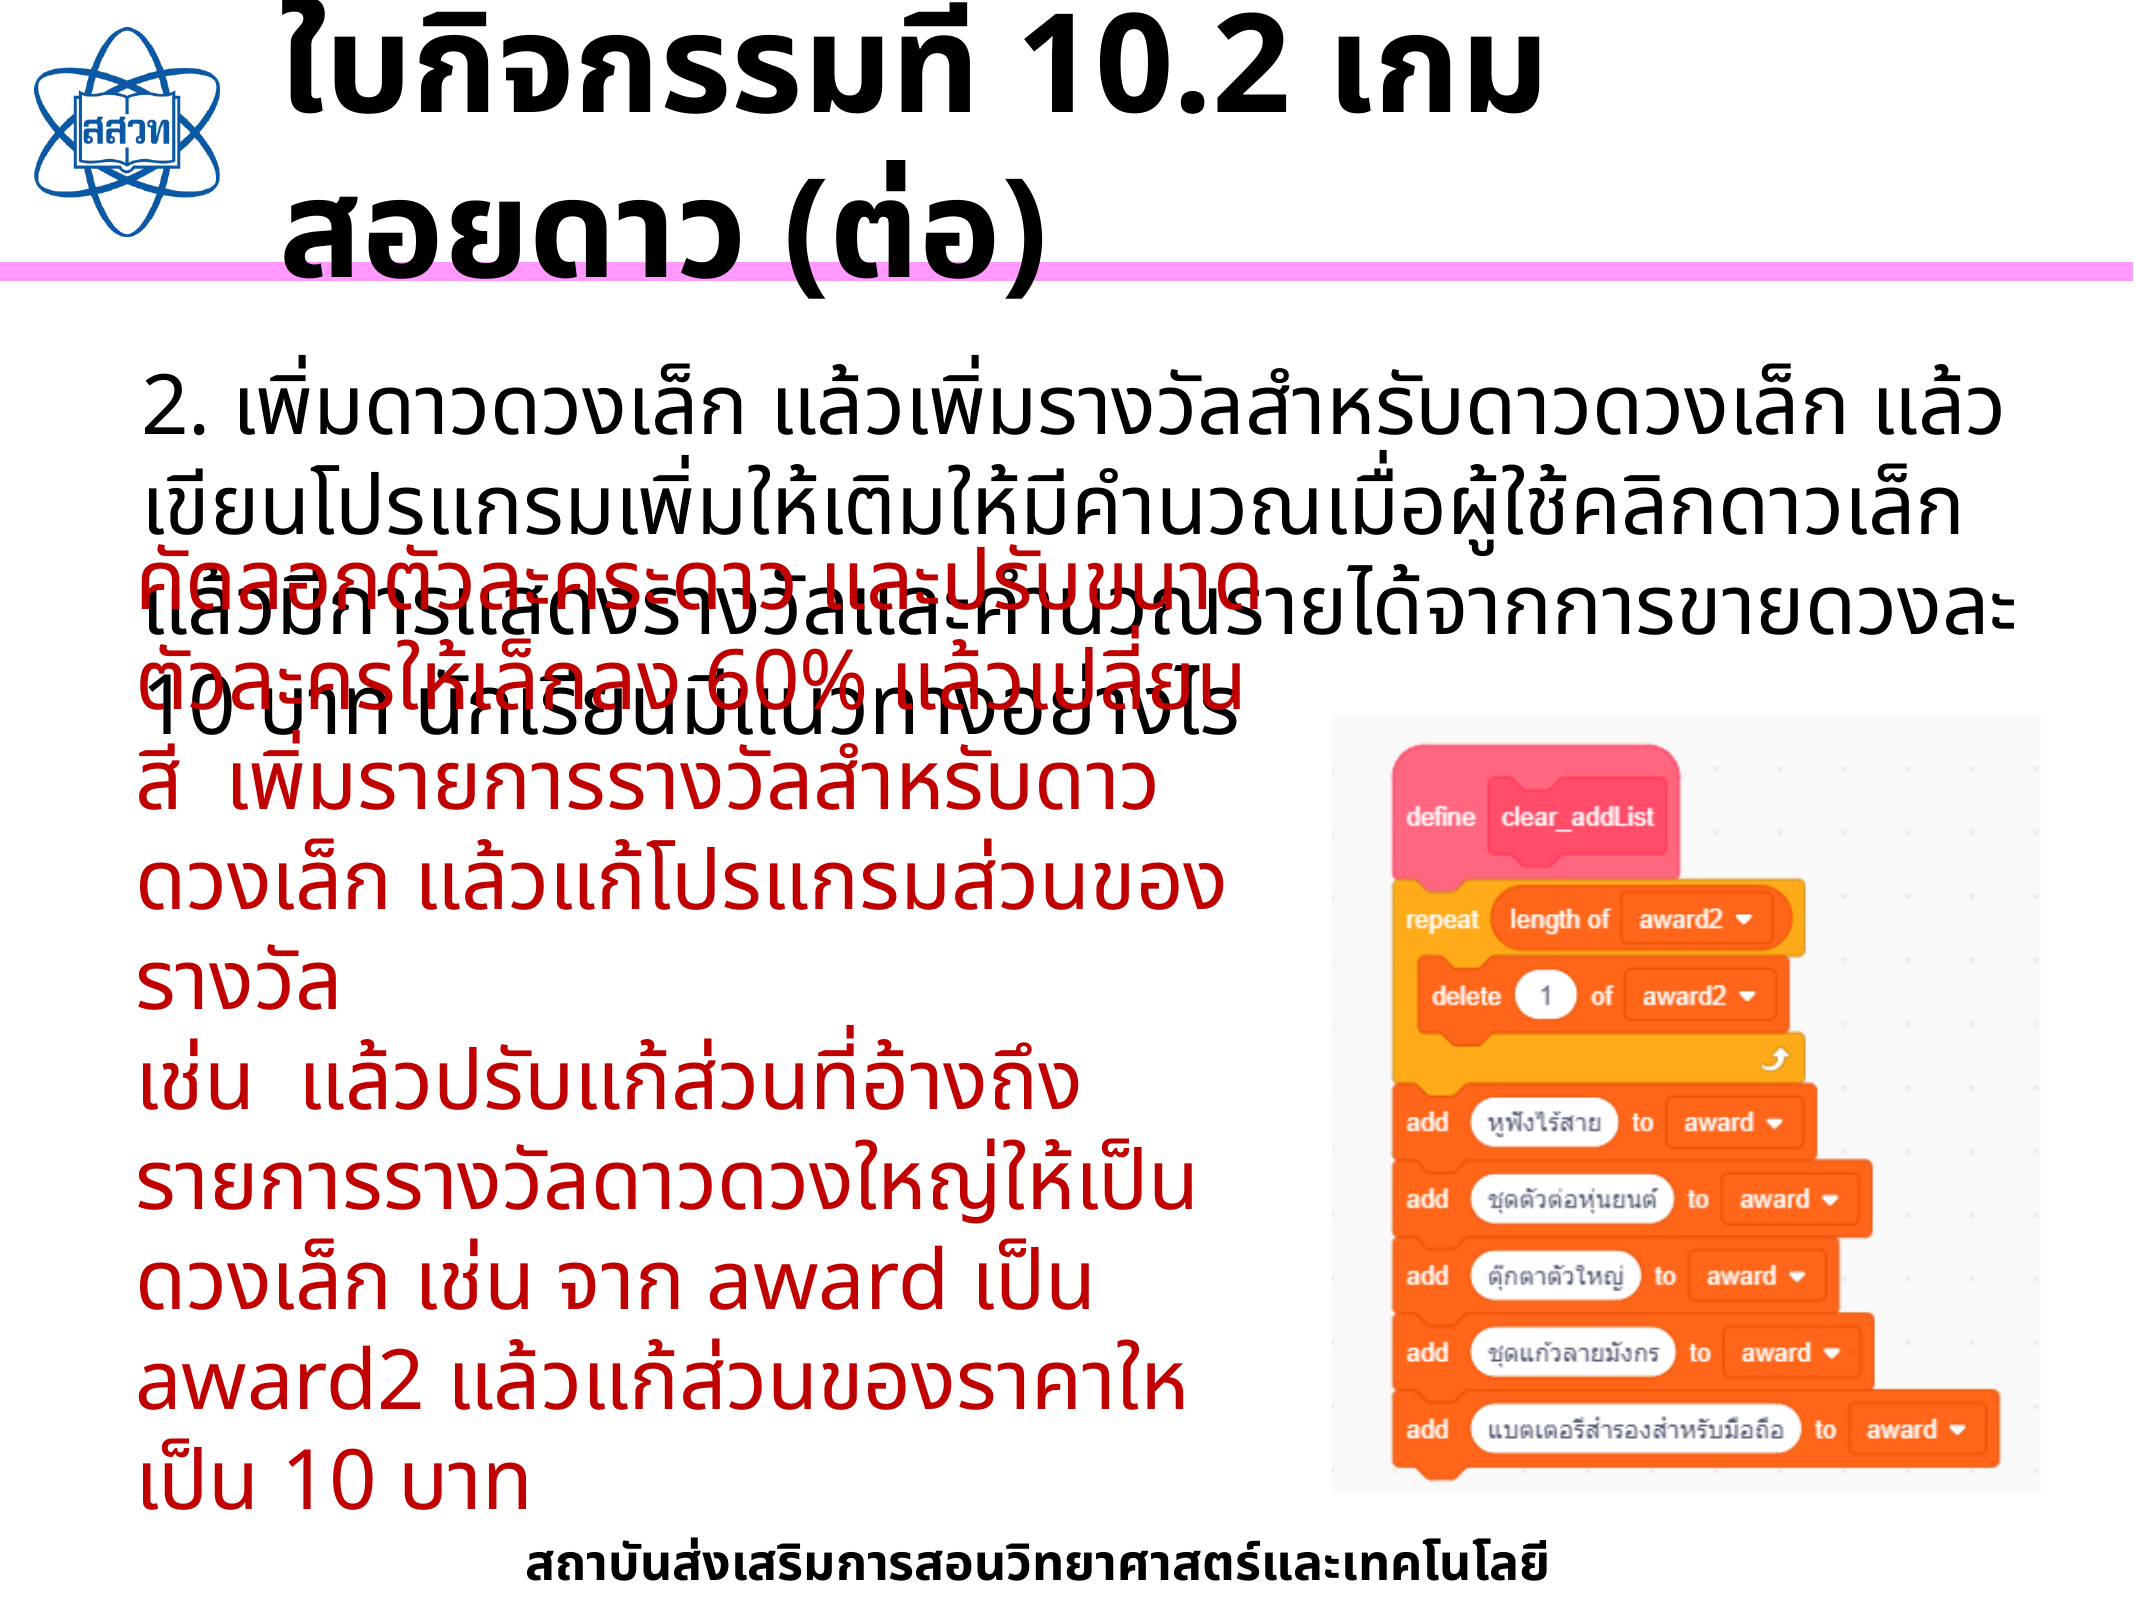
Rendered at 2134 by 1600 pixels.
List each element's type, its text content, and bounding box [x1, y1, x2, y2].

text_box สถาบันส่งเสริมการสอนวิทยาศาสตร์และเทคโนโลยี [74, 1522, 2002, 1589]
picture [1332, 714, 2042, 1495]
text_box คัดลอกตัวละคระดาว และปรับขนาดตัวละครให้เล็กลง 60% แล้วเปลี่ยนสี เพิ่มรายการรางวัลสำหรับดาวดวงเล็ก แล้วแก้โปรแกรมส่วนของรางวัล เช่น แล้วปรับแก้ส่วนที่อ้างถึงรายการรางวัลดาวดวงใหญ่ให้เป็นดวงเล็ก เช่น จาก award เป็น award2 แล้วแก้ส่วนของราคาใหเป็น 10 บาท [126, 517, 1281, 1535]
text_box 2. เพิ่มดาวดวงเล็ก แล้วเพิ่มรางวัลสำหรับดาวดวงเล็ก แล้วเขียนโปรแกรมเพิ่มให้เติมให้มีคำนวณเมื่อผู้ใช้คลิกดาวเล็กแล้วมีการแสดงรางวัลและคำนวณรายได้จากการขายดวงละ 10 บาท นักเรียนมีแนวทางอย่างไร [126, 344, 2069, 849]
picture [33, 27, 220, 237]
text_box ใบกิจกรรมที่ 10.2 เกมสอยดาว (ต่อ) [271, 0, 1939, 269]
text_box ใบกิจกรรมที่ 10.2 เกมสอยดาว (ต่อ) [271, 274, 1939, 314]
